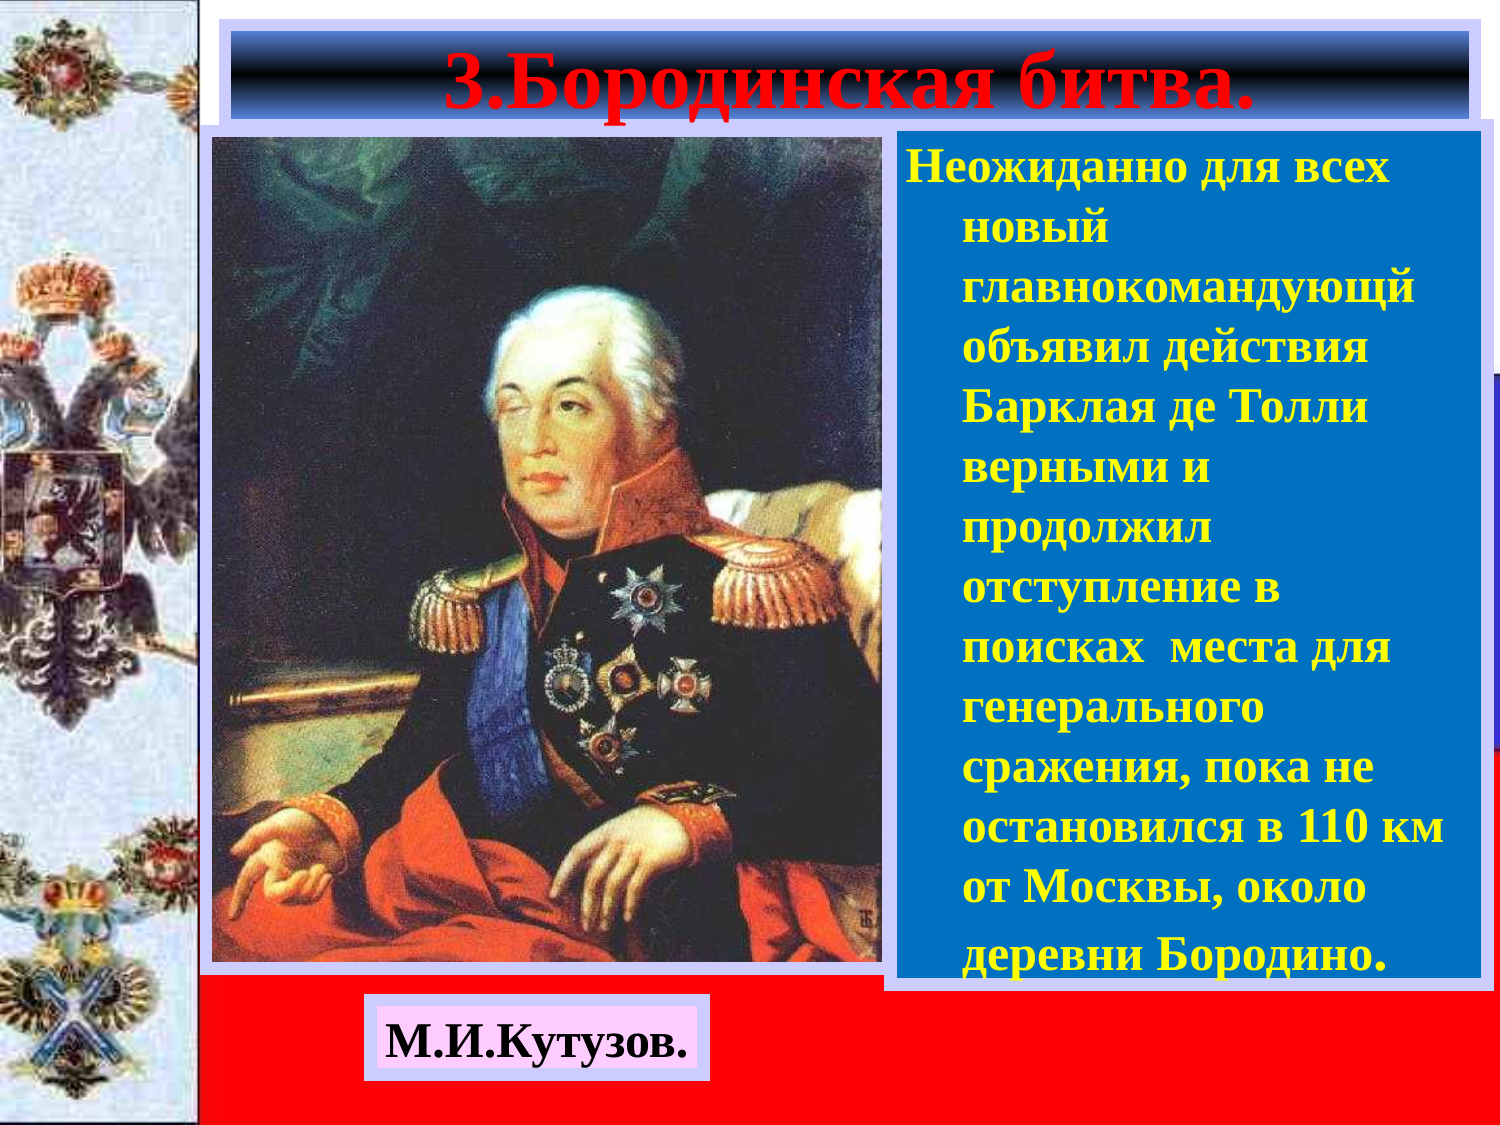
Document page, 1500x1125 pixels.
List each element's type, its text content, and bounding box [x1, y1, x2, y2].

list Неожиданно для всех новый главнокомандующй объявил действия Барклая де Толли верными и продолжил отступление в поисках места для генерального сражения, пока не остановился в 110 км от Москвы, около деревни Бородино. [890, 124, 1488, 985]
picture [0, 0, 1500, 1125]
text_box М.И.Кутузов. [370, 999, 704, 1075]
title 3.Бородинская битва. [224, 24, 1476, 126]
